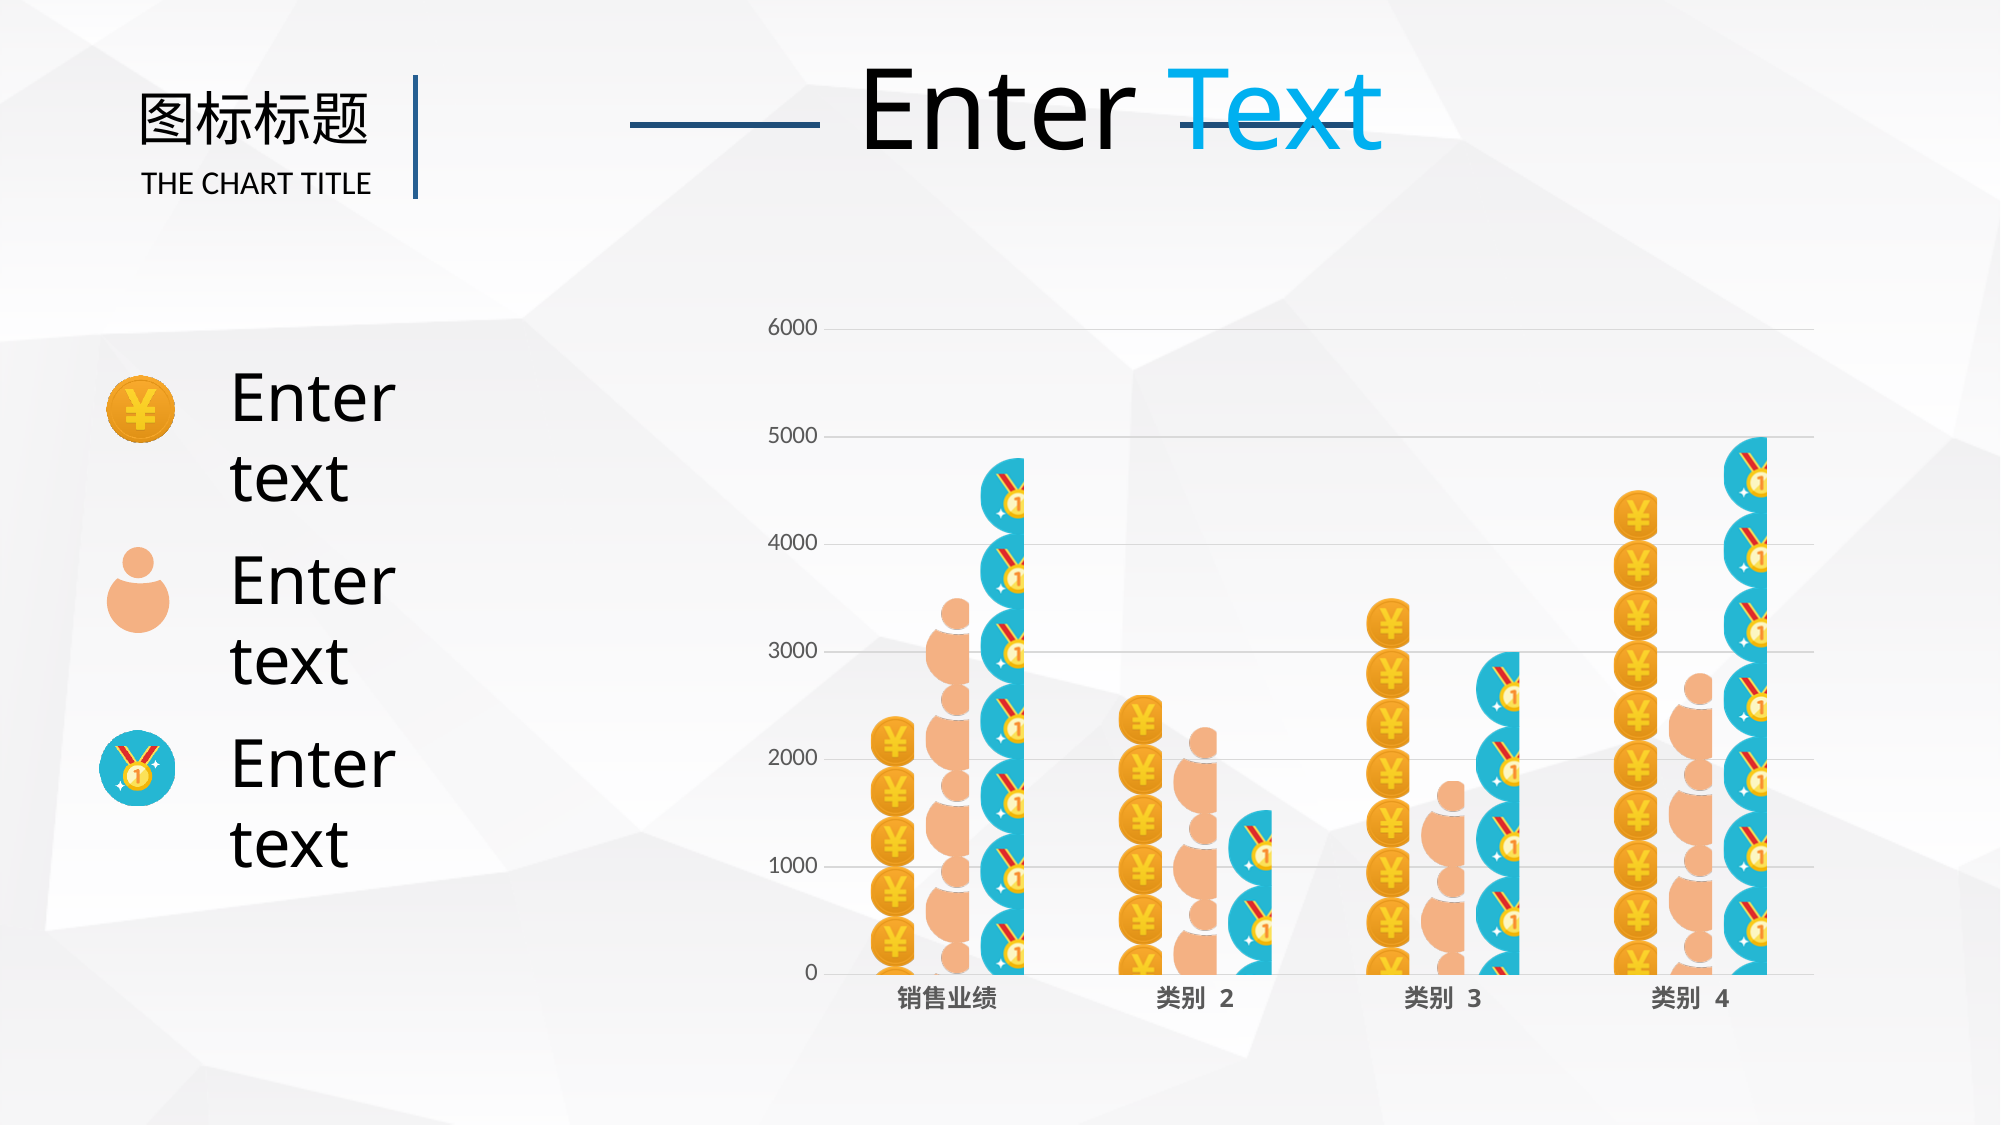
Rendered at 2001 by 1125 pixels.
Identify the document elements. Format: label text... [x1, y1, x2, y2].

text_box Enter text [215, 530, 437, 705]
text_box Enter text [215, 346, 437, 522]
chart [745, 302, 1837, 1030]
text_box 图标标题 [122, 75, 403, 160]
picture [0, 0, 2001, 1125]
text_box THE CHART TITLE [126, 154, 440, 209]
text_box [629, 29, 1732, 181]
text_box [106, 546, 170, 633]
text_box Enter text [215, 713, 437, 889]
